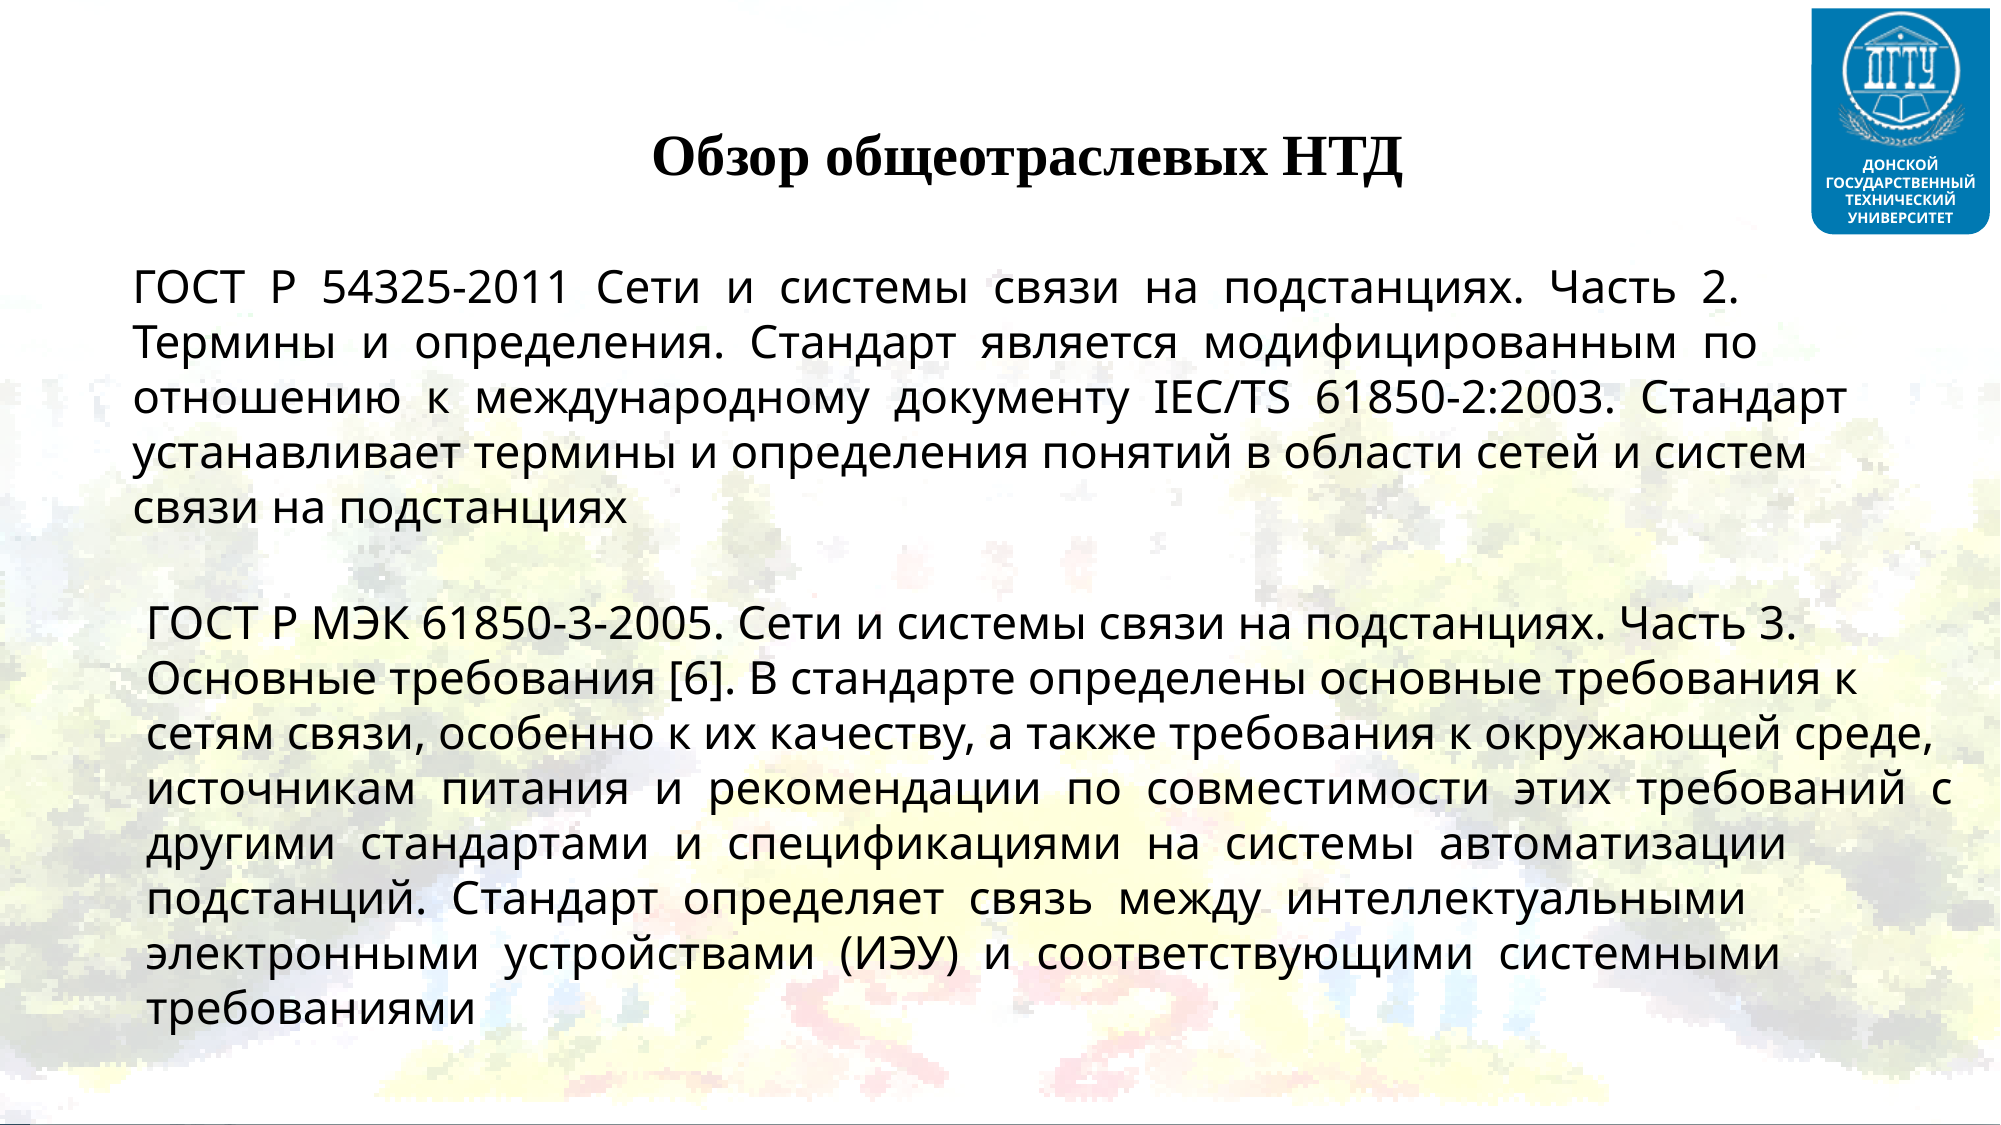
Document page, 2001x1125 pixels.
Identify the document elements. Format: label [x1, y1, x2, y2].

text_box [1801, 8, 2000, 236]
picture [0, 0, 2000, 1125]
